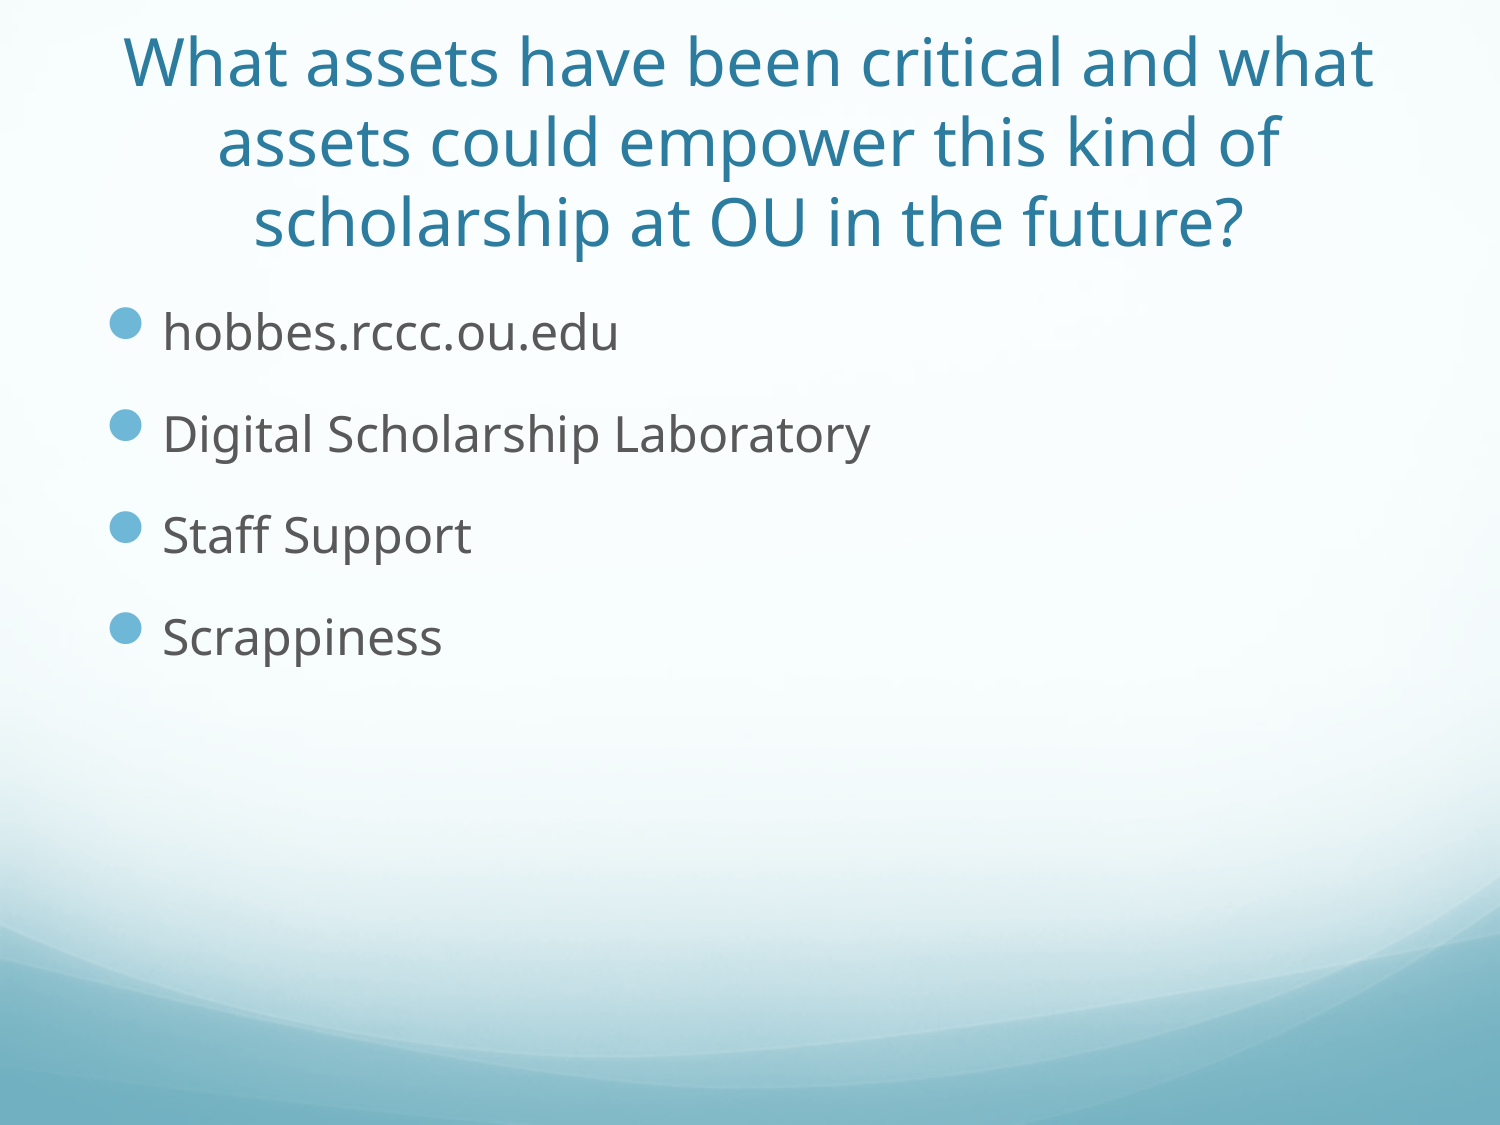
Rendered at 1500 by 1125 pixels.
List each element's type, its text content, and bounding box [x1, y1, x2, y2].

list hobbes.rccc.ou.edu Digital Scholarship Laboratory Staff Support Scrappiness [90, 293, 1410, 1006]
title What assets have been critical and what assets could empower this kind of scholarship at OU in the future? [90, 48, 1410, 268]
